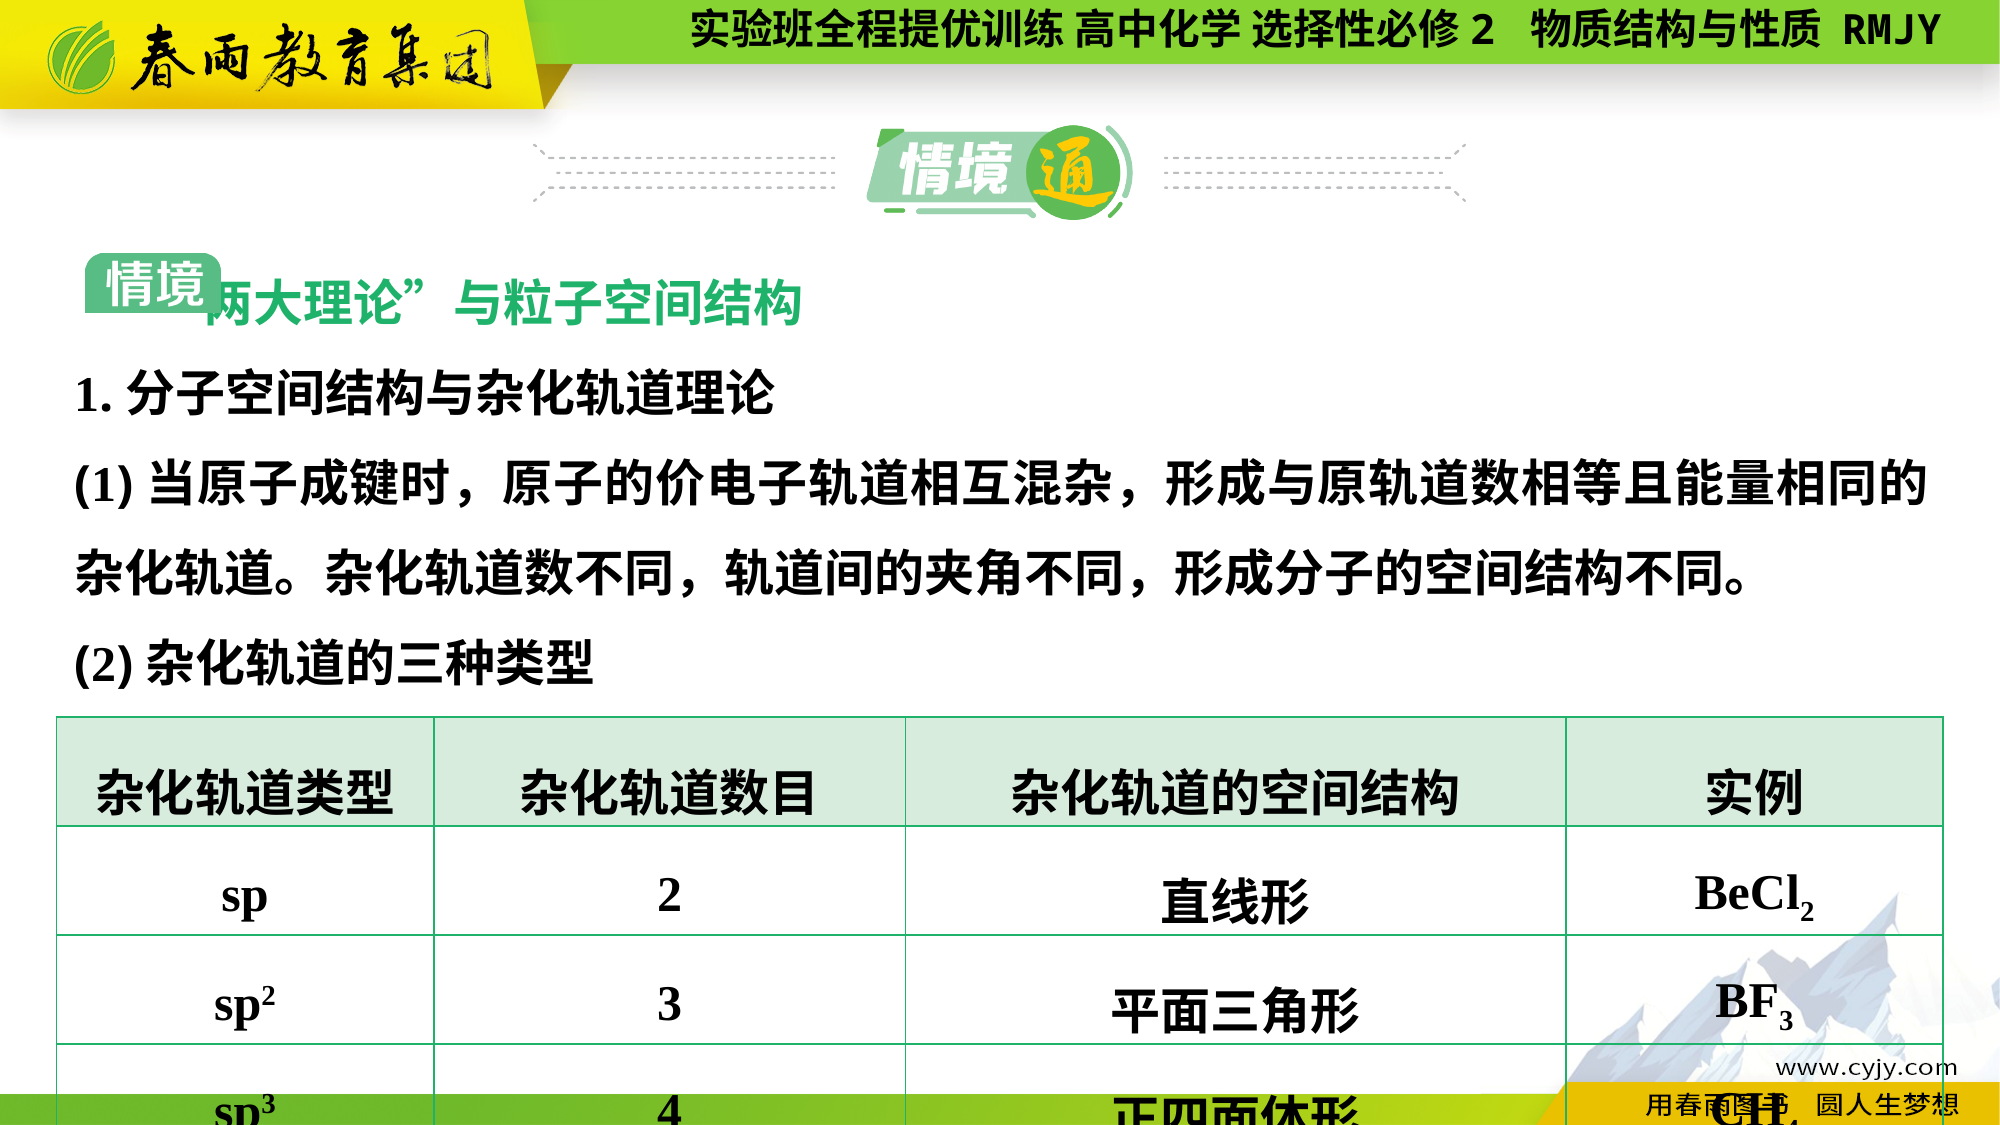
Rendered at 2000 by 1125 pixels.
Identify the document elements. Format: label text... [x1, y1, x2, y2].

table_header 杂化轨道类型 [57, 718, 433, 825]
table_cell 4 [435, 1045, 905, 1125]
table_cell 2 [435, 827, 905, 934]
table_cell sp [57, 827, 433, 934]
table_cell 平面三角形 [906, 936, 1565, 1043]
table_cell 正四面体形 [906, 1045, 1565, 1125]
table_cell sp2 [57, 936, 433, 1043]
table_header 实例 [1567, 718, 1942, 825]
table_cell BF3 [1567, 936, 1942, 1043]
table_cell sp3 [57, 1045, 433, 1125]
table_header 杂化轨道数目 [435, 718, 905, 825]
picture [0, 0, 2000, 1125]
table_cell 3 [435, 936, 905, 1043]
table_header 杂化轨道的空间结构 [906, 718, 1565, 825]
table_cell BeCl2 [1567, 827, 1942, 934]
table_cell CH4 [1567, 1045, 1942, 1125]
list “两大理论”与粒子空间结构 1.分子空间结构与杂化轨道理论 (1)当原子成键时，原子的价电子轨道相互混杂，形成与原轨道数相等且能量相同的杂化轨道。杂化轨道数不同，轨道间的夹角不同，形成分子的空间结构不同。 (2)杂化轨道的三种类型 [59, 234, 1944, 693]
table_cell 直线形 [906, 827, 1565, 934]
